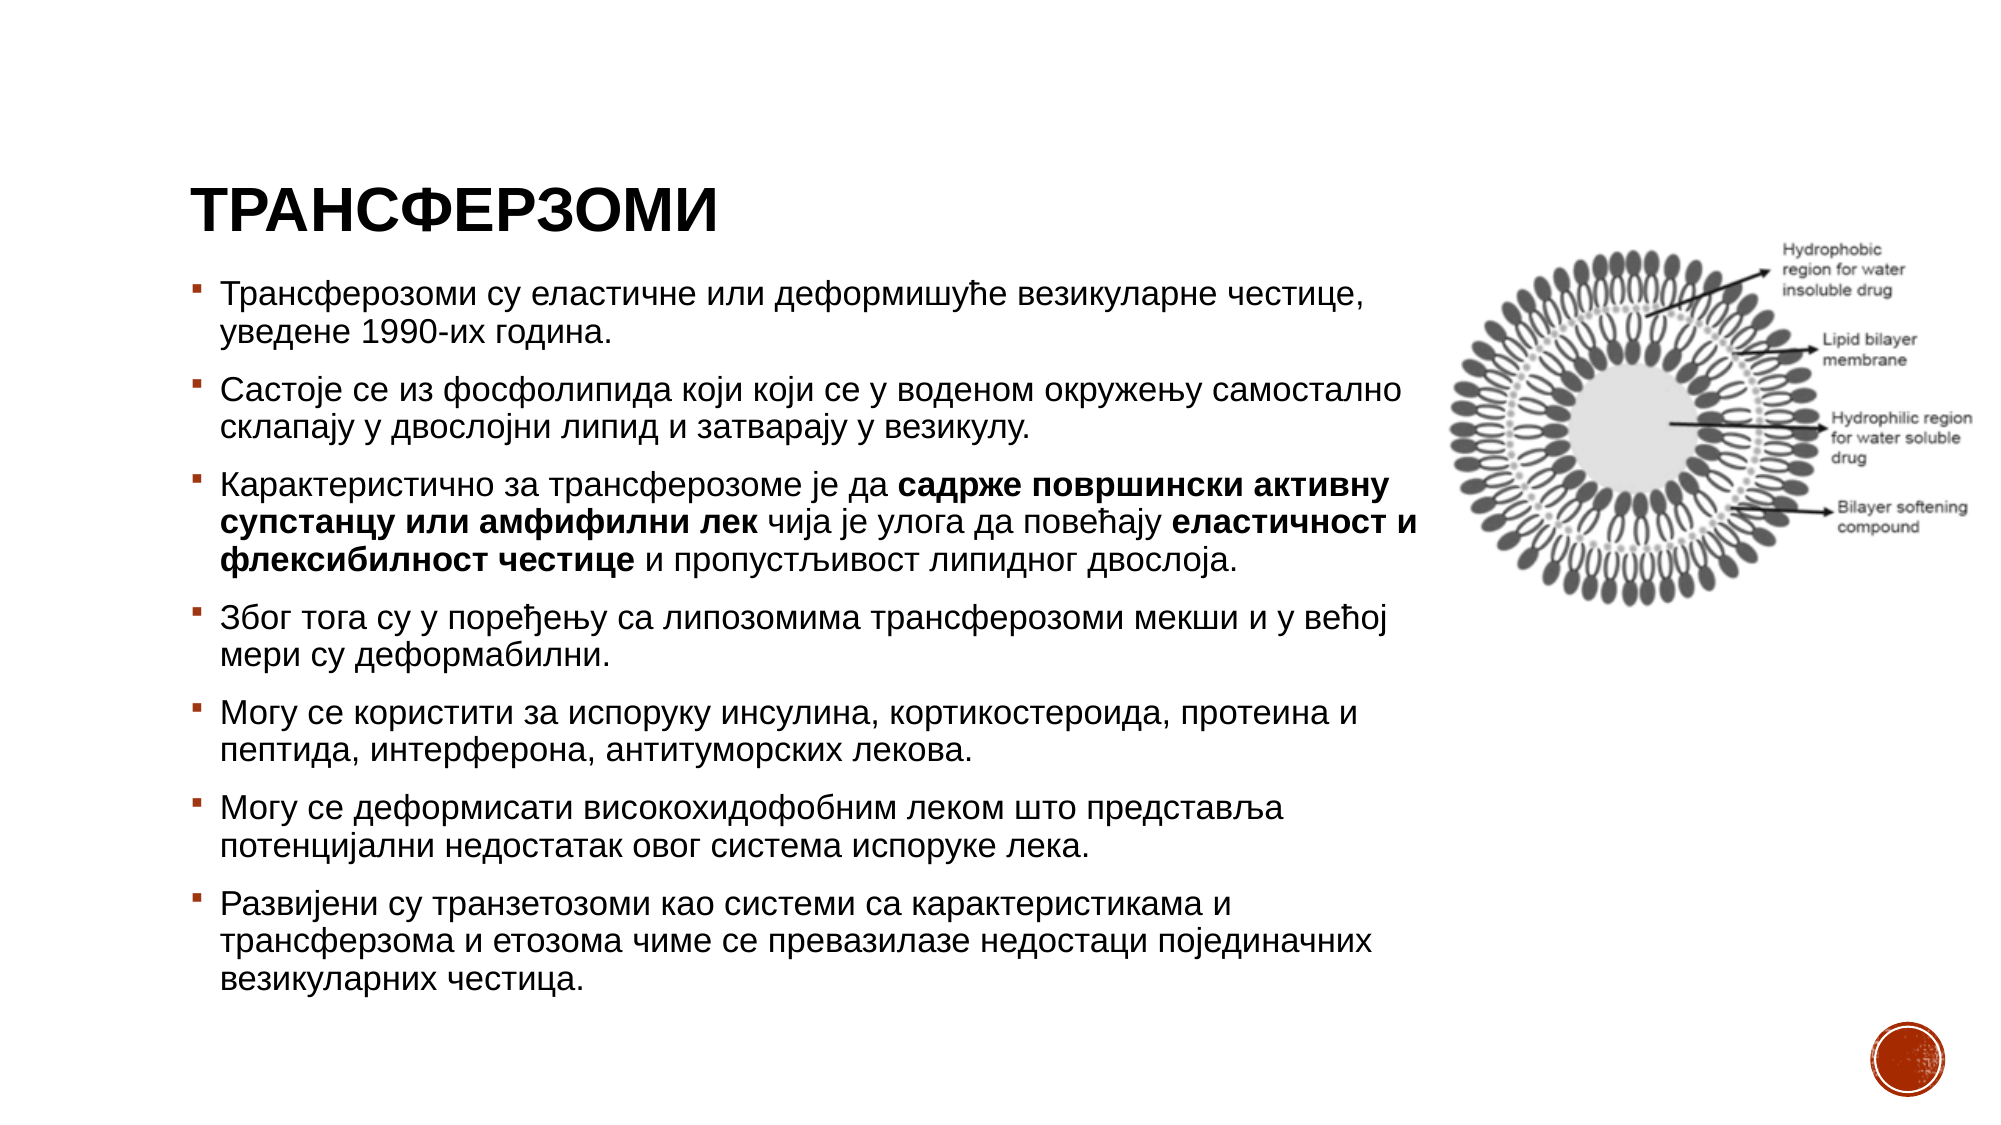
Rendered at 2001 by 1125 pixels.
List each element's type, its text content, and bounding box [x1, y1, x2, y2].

title трансферзоми [175, 79, 1826, 268]
list Трансферозоми су еластичне или деформишуће везикуларне честице, уведене 1990-их година. Састоје се из фосфолипида који који се у воденом окружењу самостално склапају у двослојни липид и затварају у везикулу. Карактеристично за трансферозоме је да садрже површински активну супстанцу или амфифилни лек чија је улога да повећају еластичност и флексибилност честице и пропустљивост липидног двослоја. Због тога су у поређењу са липозомима трансферозоми мекши и у већој мери су деформабилни. Могу се користити за испоруку инсулина, кортикостероида, протеина и пептида, интерферона, антитуморских лекова. Могу се деформисати високохидофобним леком што представља потенцијални недостатак овог система испоруке лека. Развијени су транзетозоми као системи са карактеристикама и трансферзома и етозома чиме се превазилазе недостаци појединачних везикуларних честица. [175, 268, 1447, 1013]
picture [1446, 239, 1976, 614]
